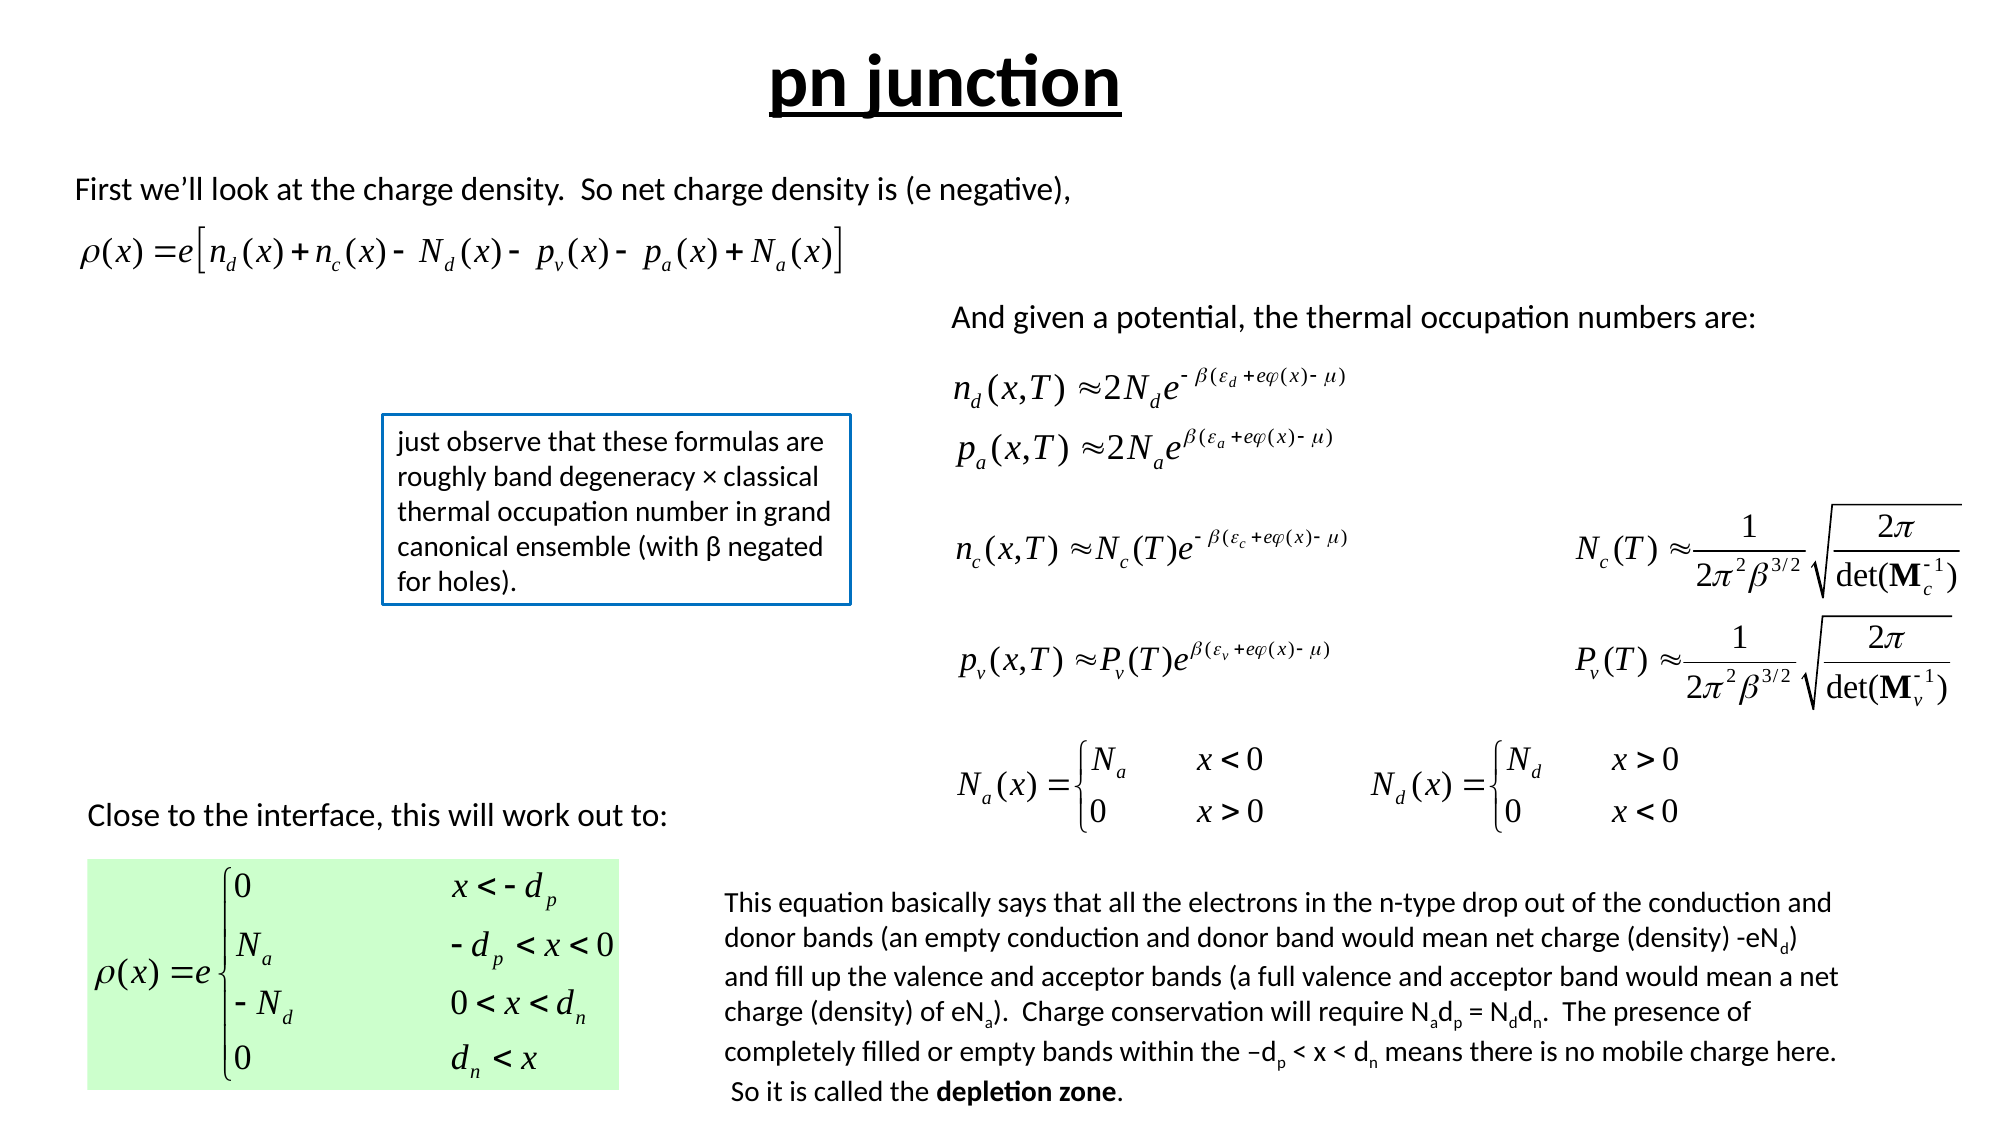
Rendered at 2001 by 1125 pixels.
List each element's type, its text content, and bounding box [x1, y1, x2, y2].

text_box And given a potential, the thermal occupation numbers are: [936, 287, 1821, 343]
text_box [87, 858, 620, 1093]
text_box First we’ll look at the charge density. So net charge density is (e negative), [60, 159, 1149, 214]
title pn junction [598, 28, 1292, 131]
text_box This equation basically says that all the electrons in the n-type drop out of the conduction and donor bands (an empty conduction and donor band would mean net charge (density) -eNd) and fill up the valence and acceptor bands (a full valence and acceptor band would mean a net charge (density) of eNa). Charge conservation will require Nadp = Nddn. The presence of completely filled or empty bands within the –dp < x < dn means there is no mobile charge here. So it is called the depletion zone. [709, 875, 1857, 1115]
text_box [950, 495, 1969, 718]
text_box Close to the interface, this will work out to: [72, 786, 825, 841]
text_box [947, 360, 1354, 476]
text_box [950, 733, 1685, 842]
text_box just observe that these formulas are roughly band degeneracy × classical thermal occupation number in grand canonical ensemble (with β negated for holes). [382, 414, 851, 605]
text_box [72, 224, 852, 283]
